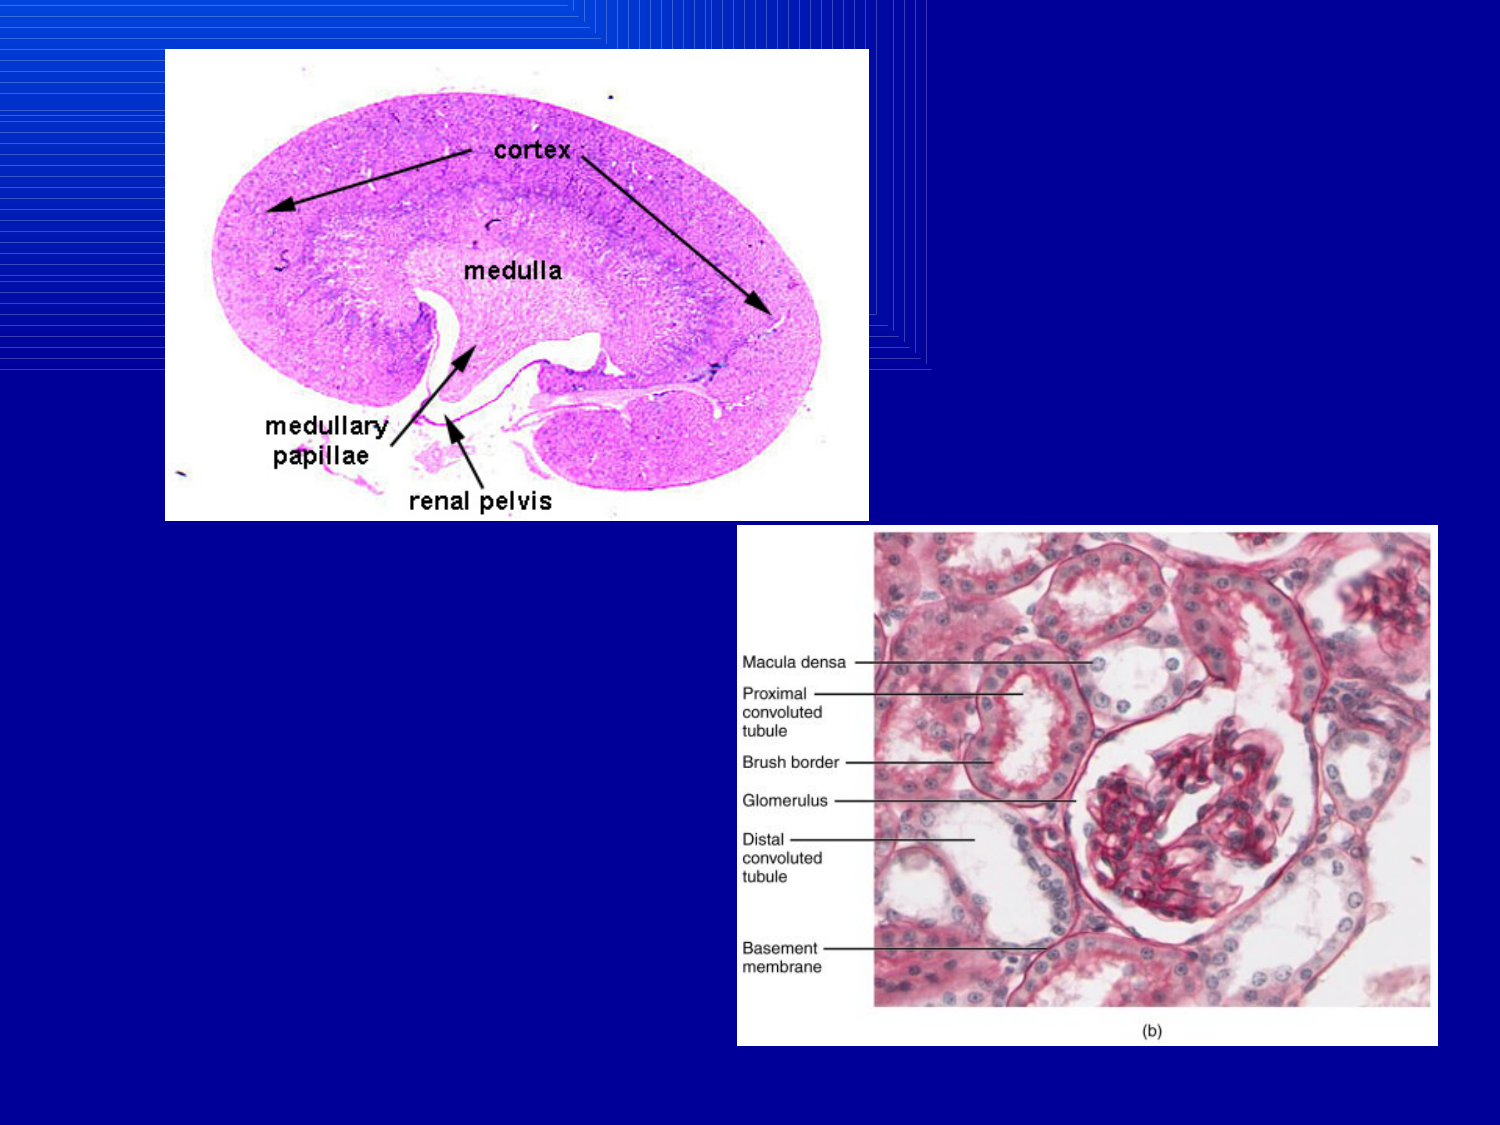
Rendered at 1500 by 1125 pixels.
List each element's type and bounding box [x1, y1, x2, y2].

picture [737, 525, 1438, 1046]
picture [165, 49, 869, 521]
